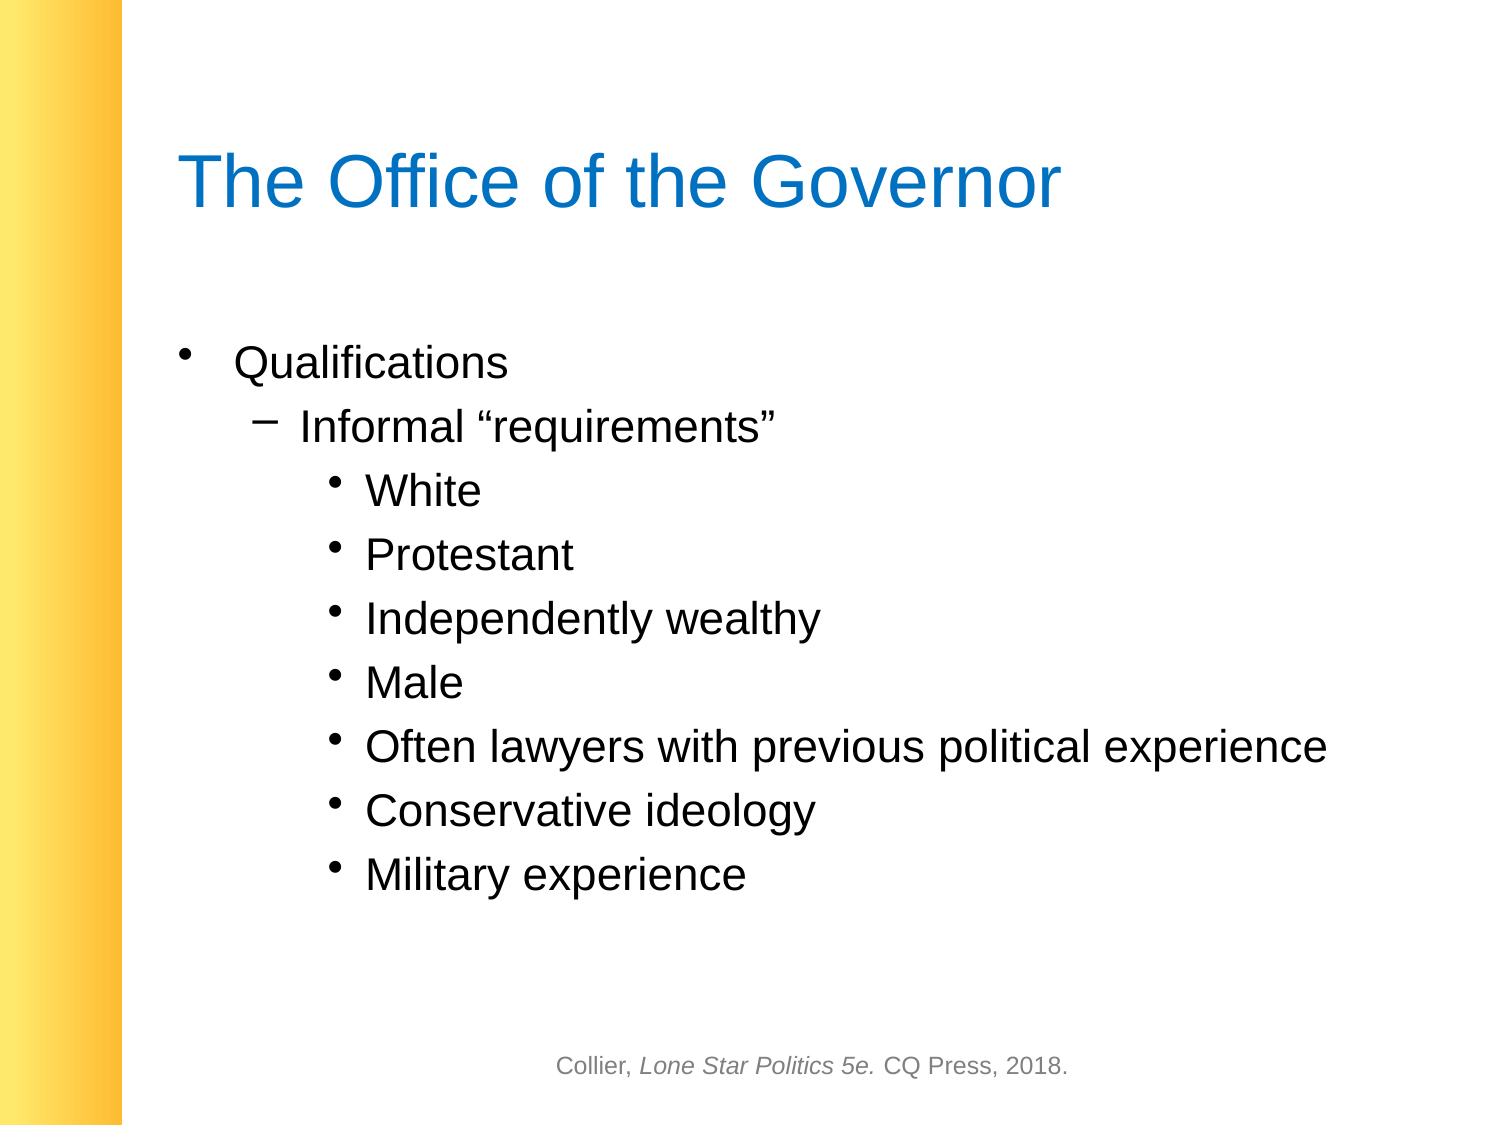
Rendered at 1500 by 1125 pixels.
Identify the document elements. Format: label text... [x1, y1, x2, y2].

picture [0, 0, 1500, 1125]
title The Office of the Governor [162, 125, 1475, 313]
list Qualifications Informal “requirements” White Protestant Independently wealthy Male Often lawyers with previous political experience Conservative ideology Military experience [162, 324, 1438, 1100]
text_box Collier, Lone Star Politics 5e. CQ Press, 2018. [525, 1042, 1100, 1087]
